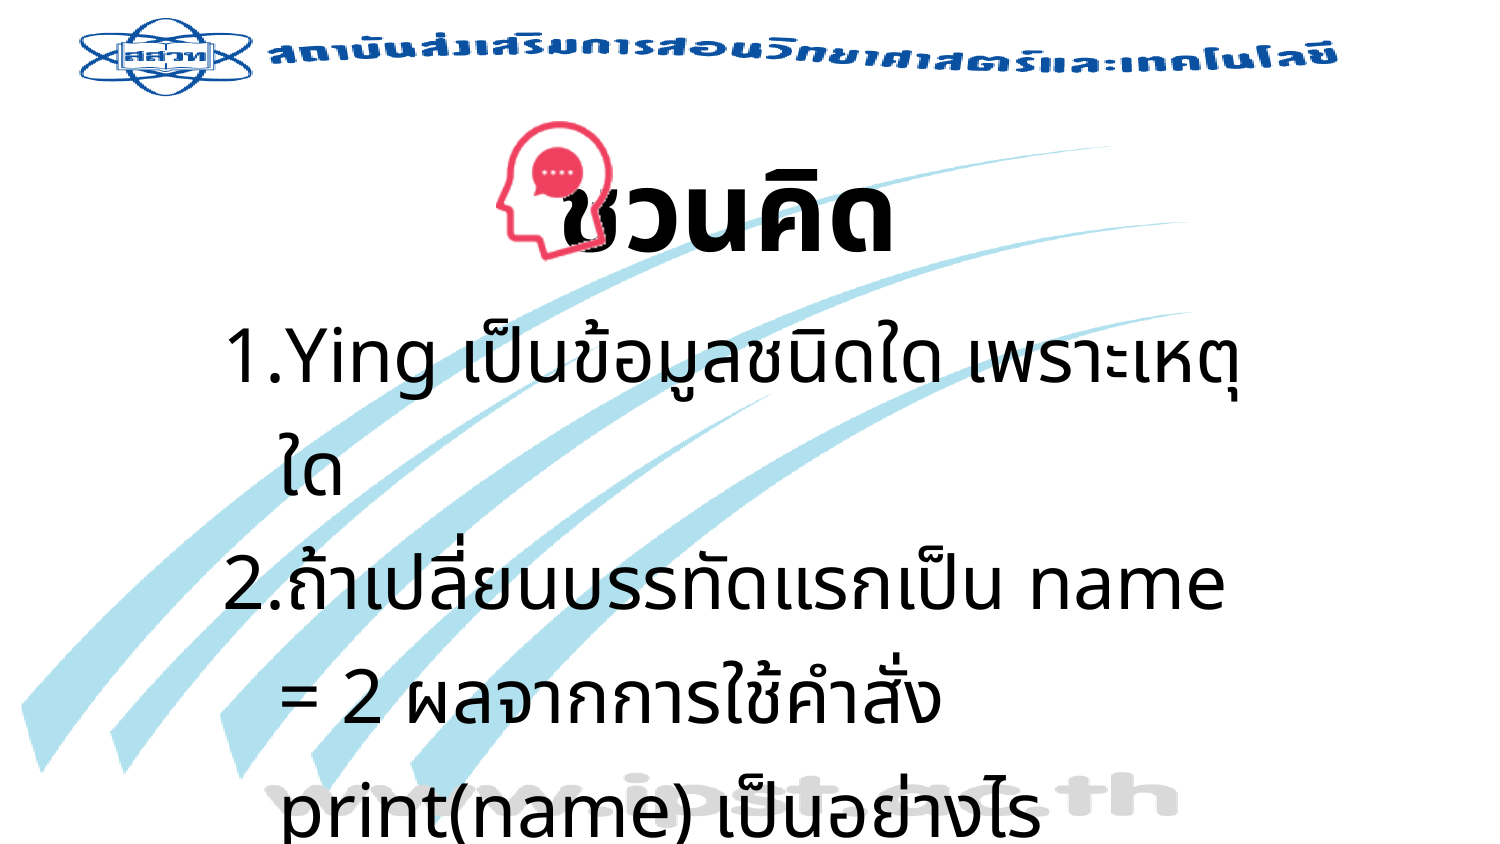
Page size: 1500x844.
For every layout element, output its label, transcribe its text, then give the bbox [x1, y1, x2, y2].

table_header ชวนคิด Ying เป็นข้อมูลชนิดใด เพราะเหตุใด ถ้าเปลี่ยนบรรทัดแรกเป็น name = 2 ผลจากการใช้คำสั่ง print(name) เป็นอย่างไร [212, 122, 1273, 844]
picture [0, 0, 1500, 844]
